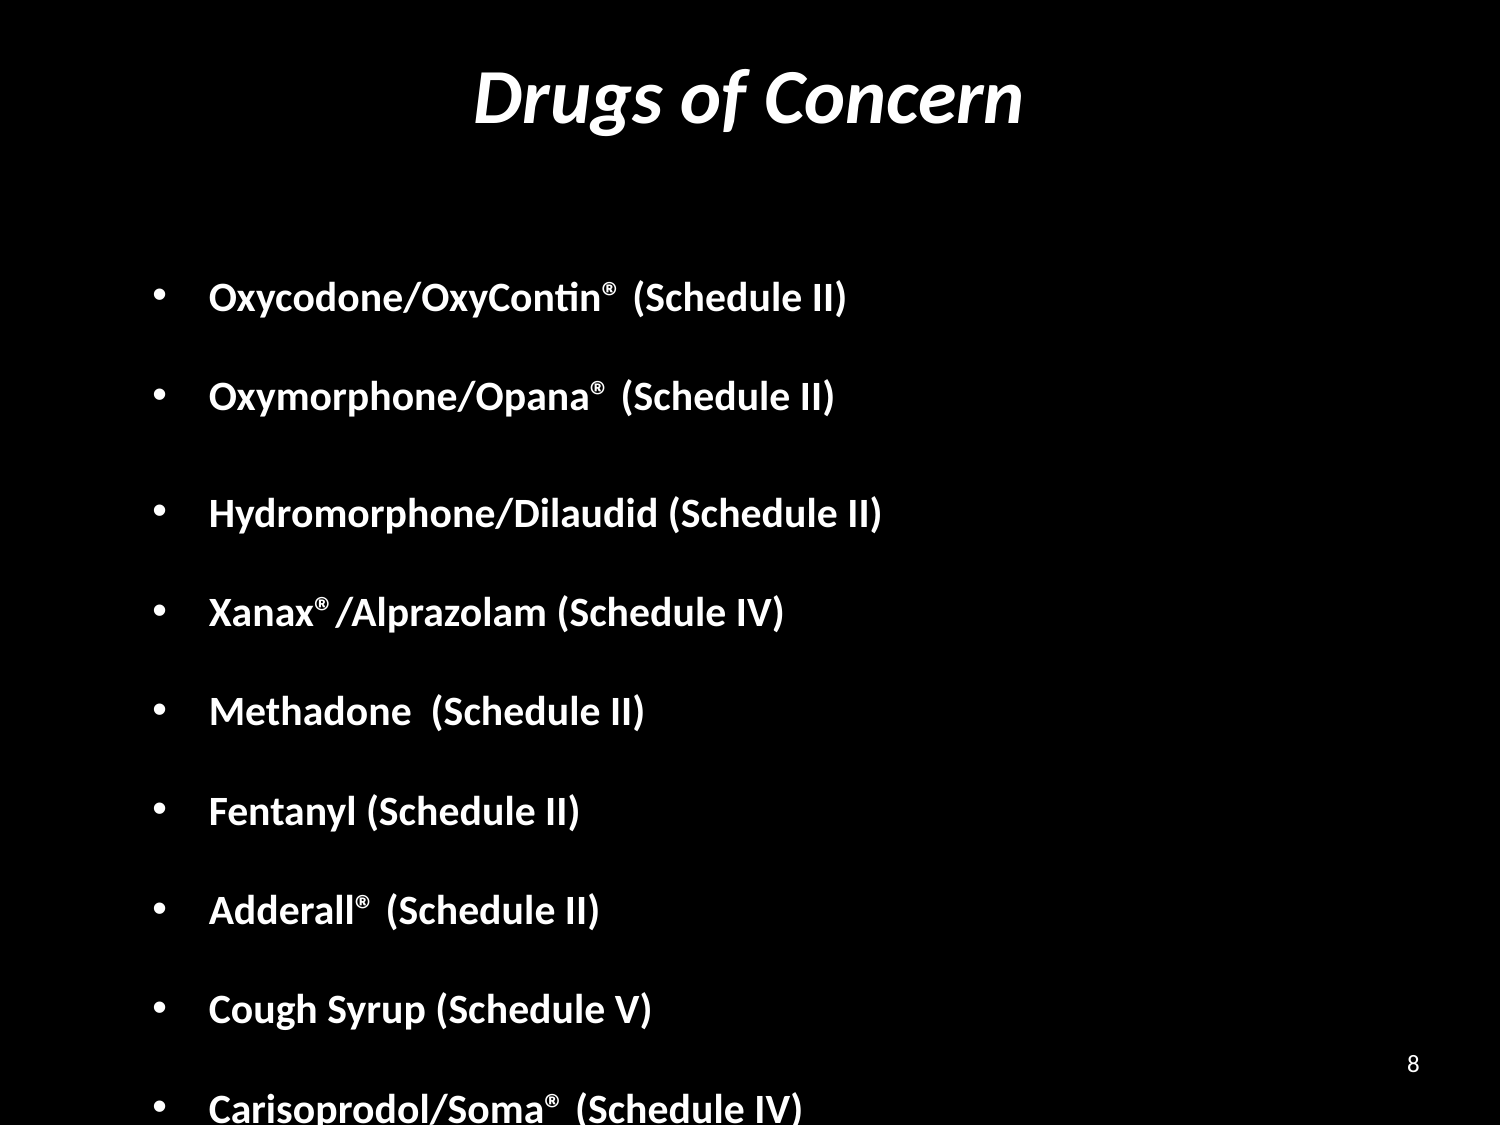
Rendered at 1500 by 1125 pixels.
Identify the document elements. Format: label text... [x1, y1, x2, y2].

list Hydrocodone (Schedule III) Oxycodone/OxyContin® (Schedule II) Oxymorphone/Opana® (Schedule II) Hydromorphone/Dilaudid (Schedule II) Xanax®/Alprazolam (Schedule IV) Methadone (Schedule II) Fentanyl (Schedule II) Adderall® (Schedule II) Cough Syrup (Schedule V) Carisoprodol/Soma® (Schedule IV) [137, 162, 1376, 1125]
slide_number 8 [1290, 1008, 1435, 1087]
title Drugs of Concern [62, 37, 1438, 147]
